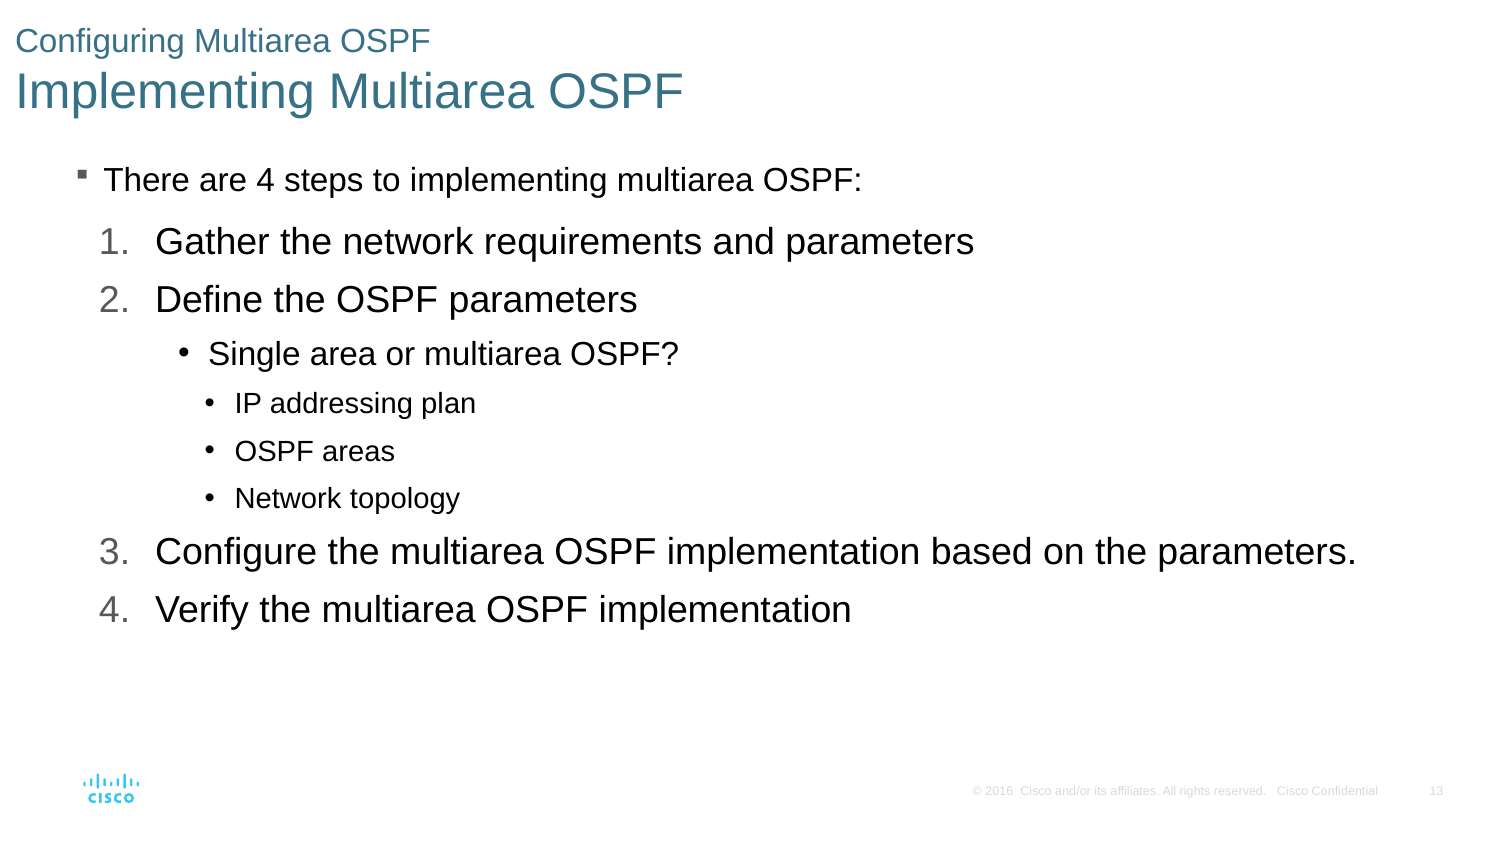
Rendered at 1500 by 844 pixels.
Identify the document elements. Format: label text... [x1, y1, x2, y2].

title Configuring Multiarea OSPF Implementing Multiarea OSPF [0, 6, 1500, 131]
list There are 4 steps to implementing multiarea OSPF: Gather the network requirements and parameters Define the OSPF parameters Single area or multiarea OSPF? IP addressing plan OSPF areas Network topology Configure the multiarea OSPF implementation based on the parameters. Verify the multiarea OSPF implementation [60, 151, 1436, 792]
